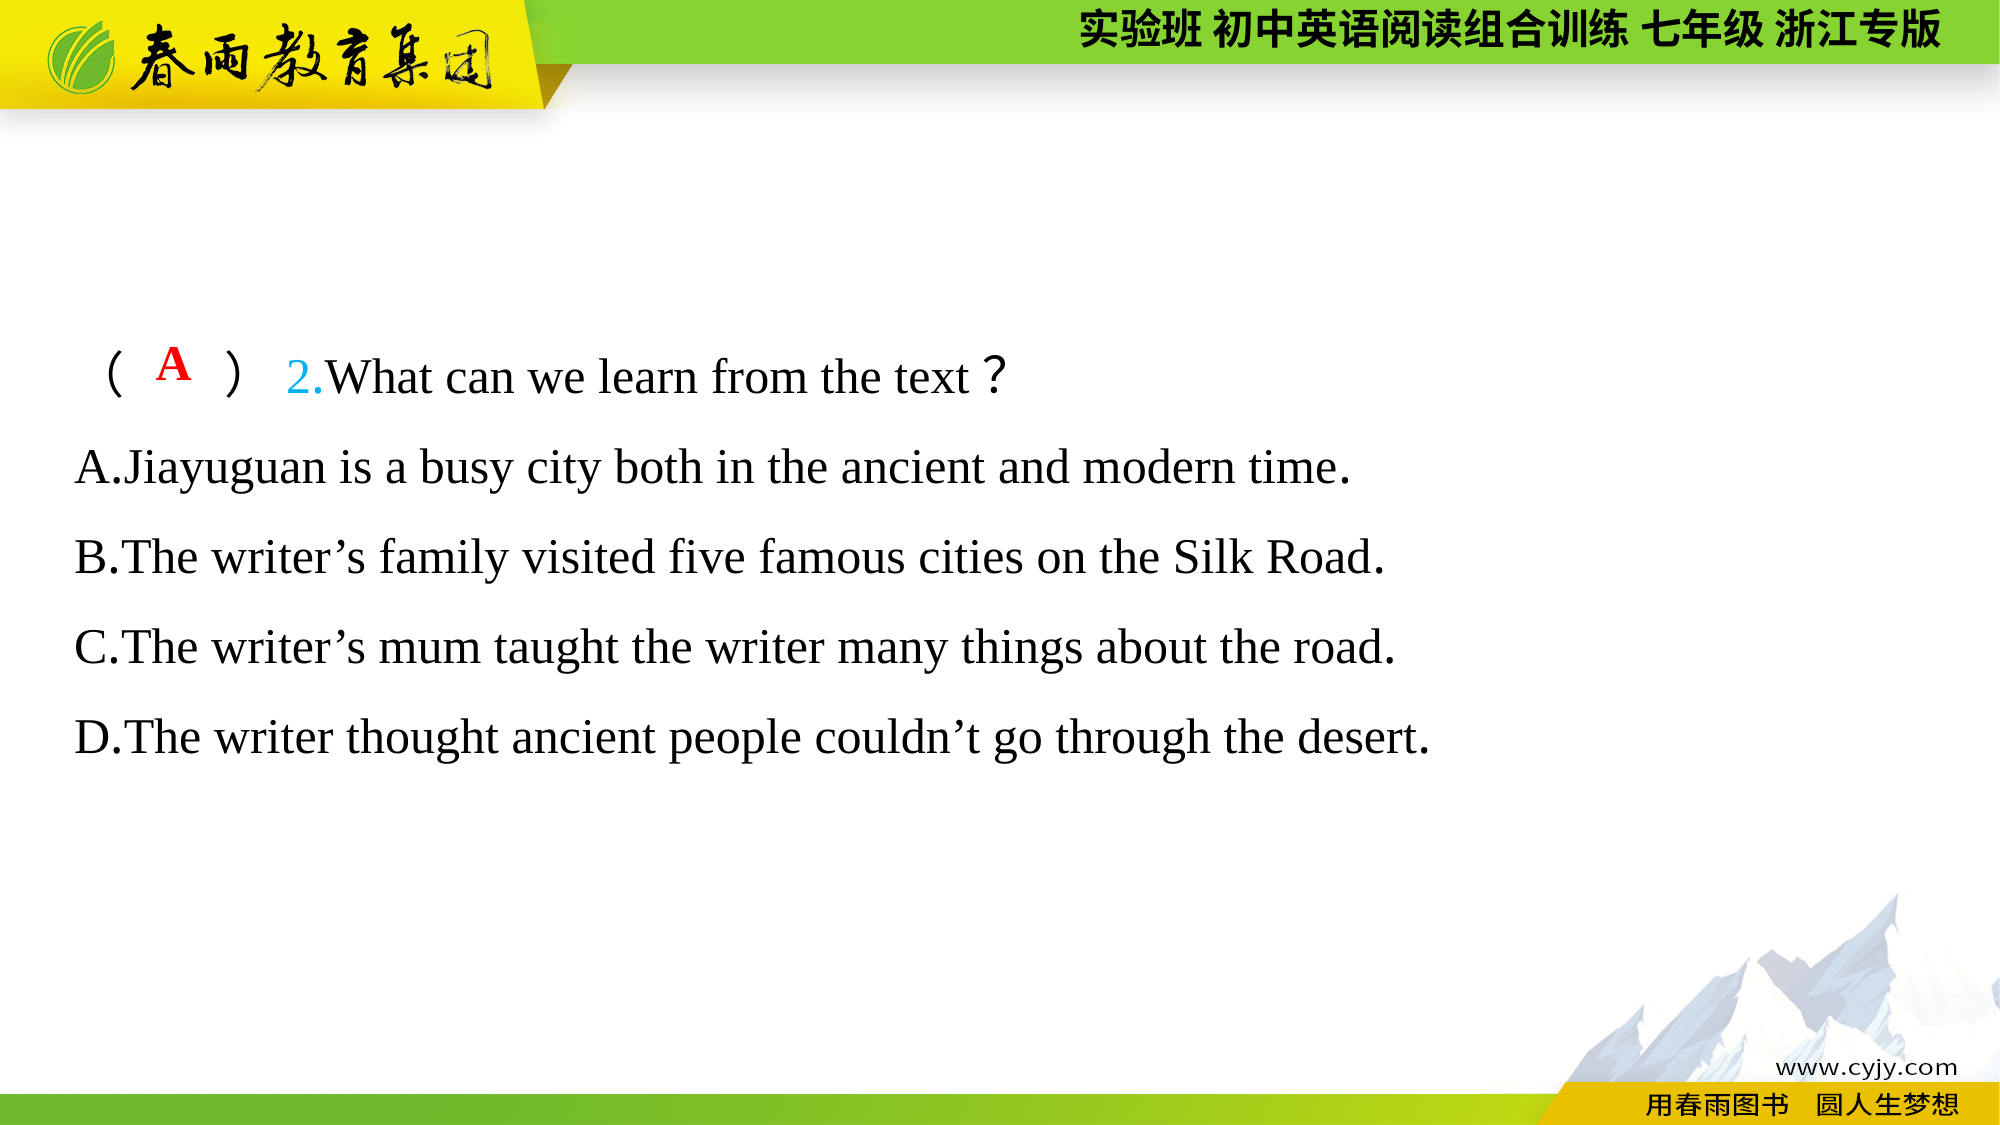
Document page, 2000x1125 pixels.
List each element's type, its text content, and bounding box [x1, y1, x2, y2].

text_box A [140, 323, 207, 398]
picture [0, 0, 2000, 1125]
list （ ）2.What can we learn from the text？ A.Jiayuguan is a busy city both in the ancient and modern time. B.The writer’s family visited five famous cities on the Silk Road. C.The writer’s mum taught the writer many things about the road. D.The writer thought ancient people couldn’t go through the desert. [59, 305, 1944, 776]
